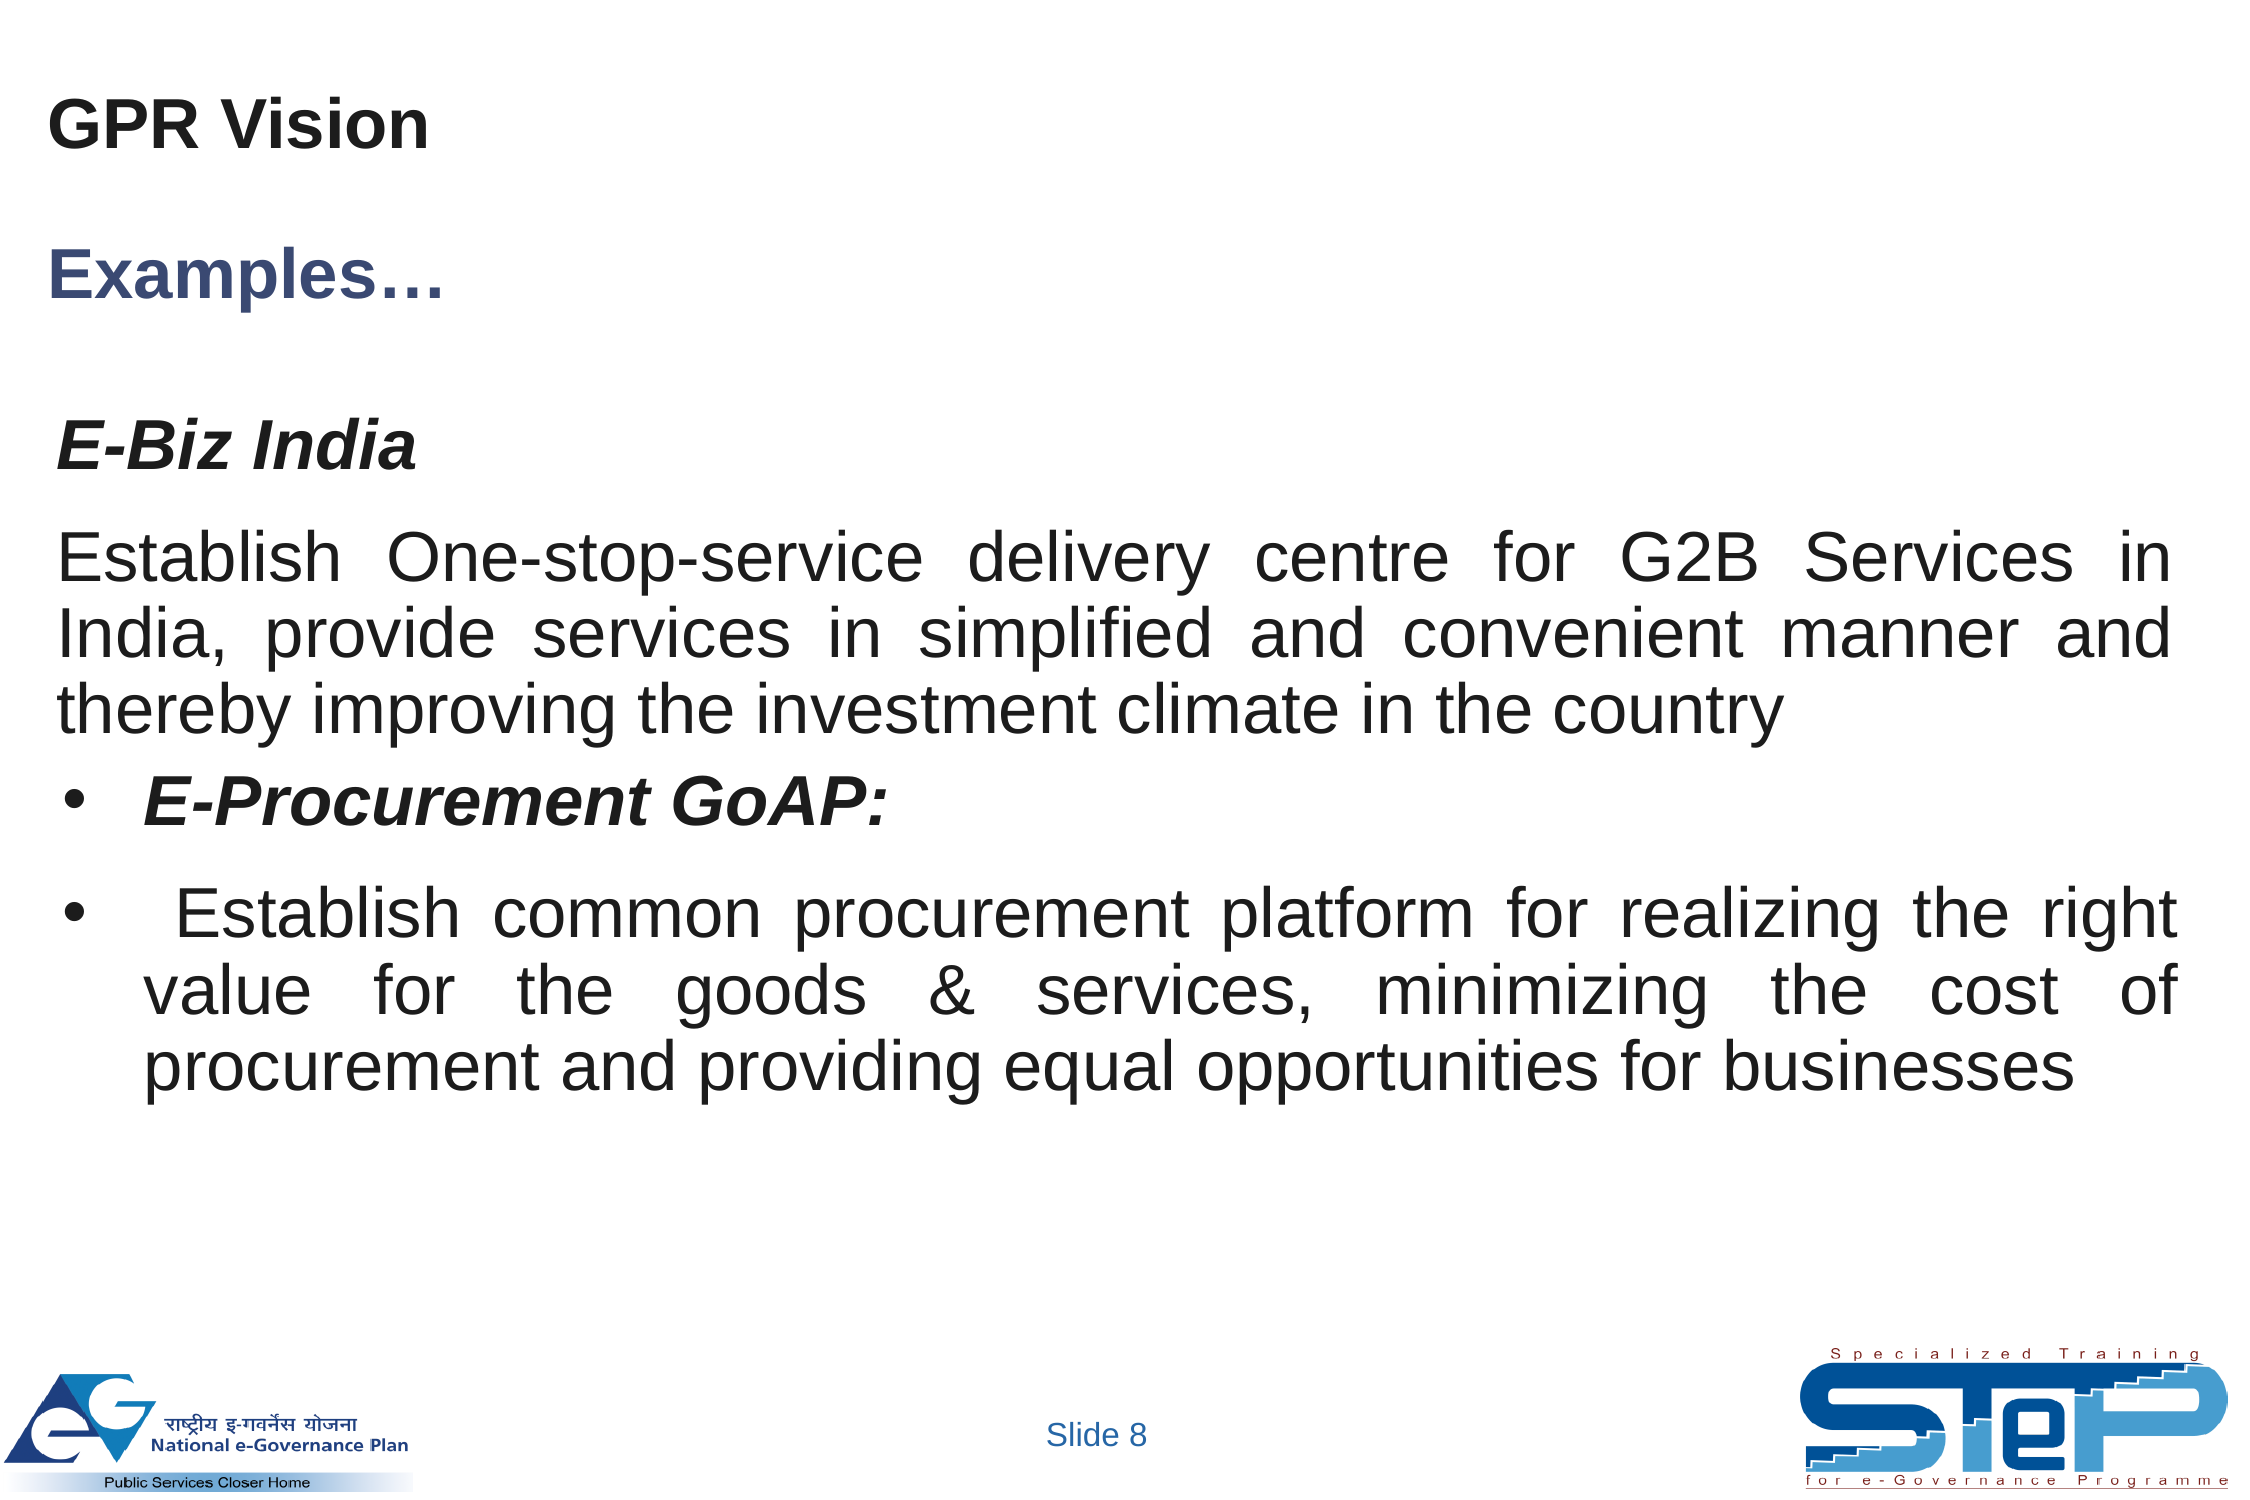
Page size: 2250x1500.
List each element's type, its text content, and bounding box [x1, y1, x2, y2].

picture [1800, 1348, 2228, 1489]
list E-Biz India Establish One-stop-service delivery centre for G2B Services in India, provide services in simplified and convenient manner and thereby improving the investment climate in the country [56, 407, 2176, 625]
text_box GPR Vision [47, 50, 2092, 190]
picture [3, 1374, 413, 1492]
text_box E-Procurement GoAP: Establish common procurement platform for realizing the right value for the goods & services, minimizing the cost of procurement and providing equal opportunities for businesses [62, 764, 2181, 982]
text_box Examples… [47, 200, 2092, 340]
